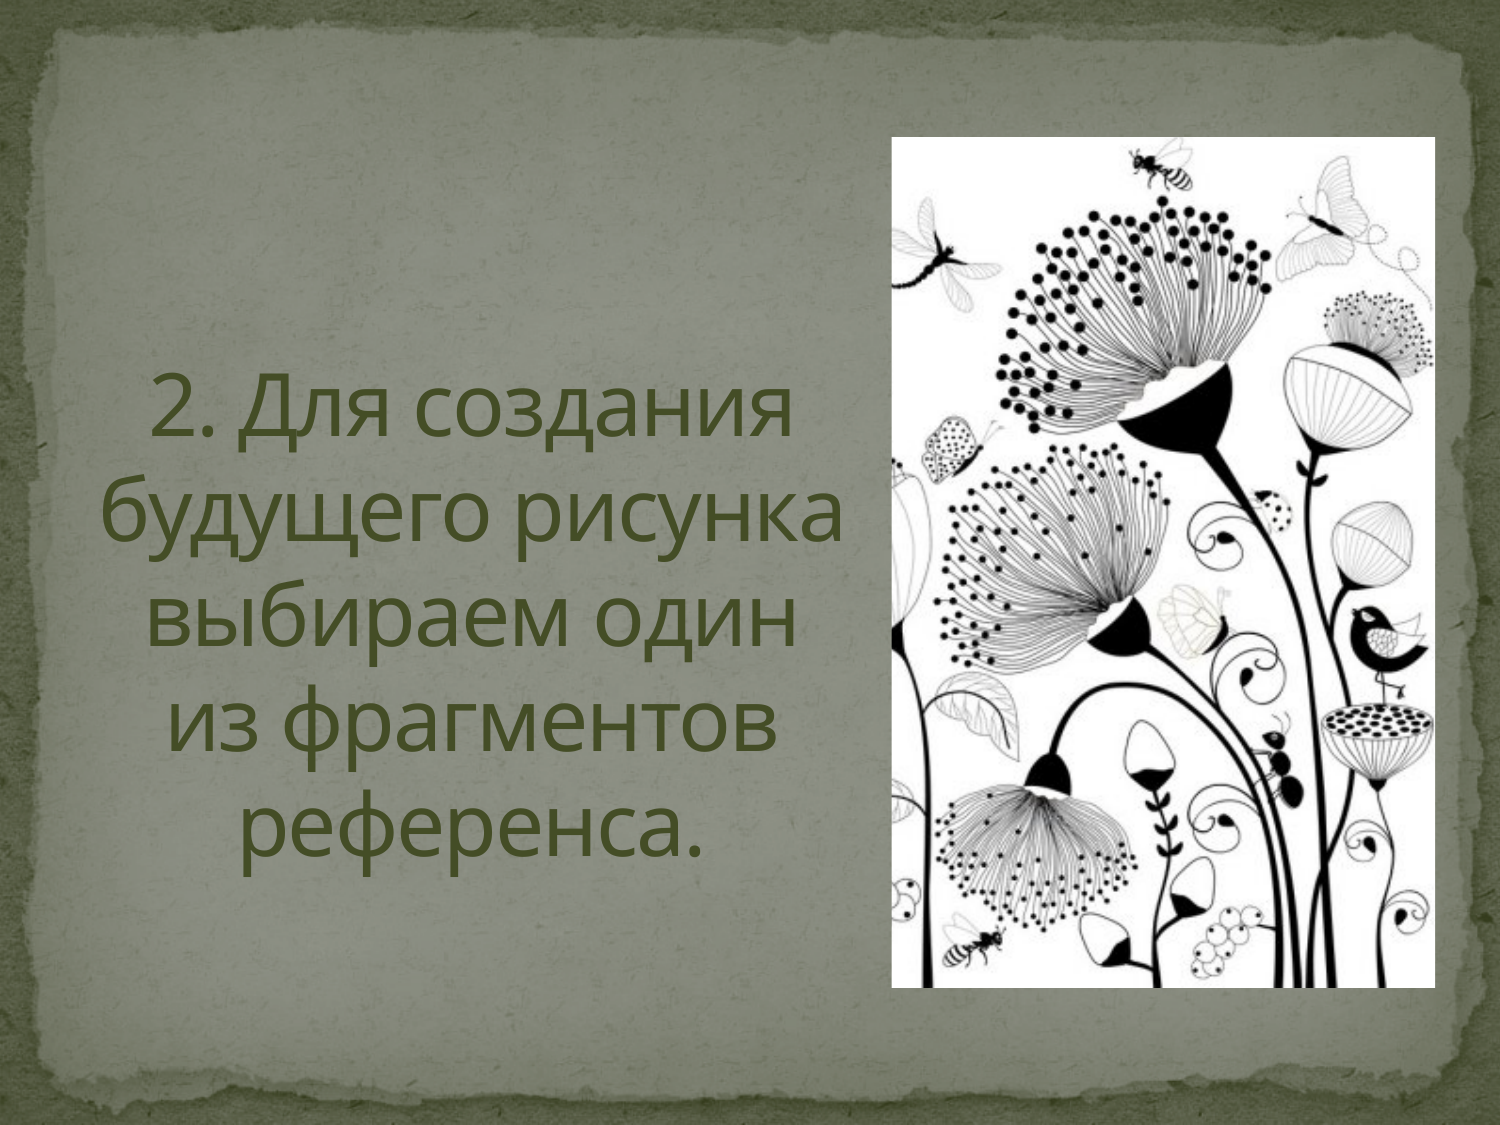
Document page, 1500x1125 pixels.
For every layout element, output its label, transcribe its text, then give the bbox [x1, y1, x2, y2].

title 2. Для создания будущего рисунка выбираем один из фрагментов референса. [74, 24, 869, 882]
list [894, 140, 1434, 987]
